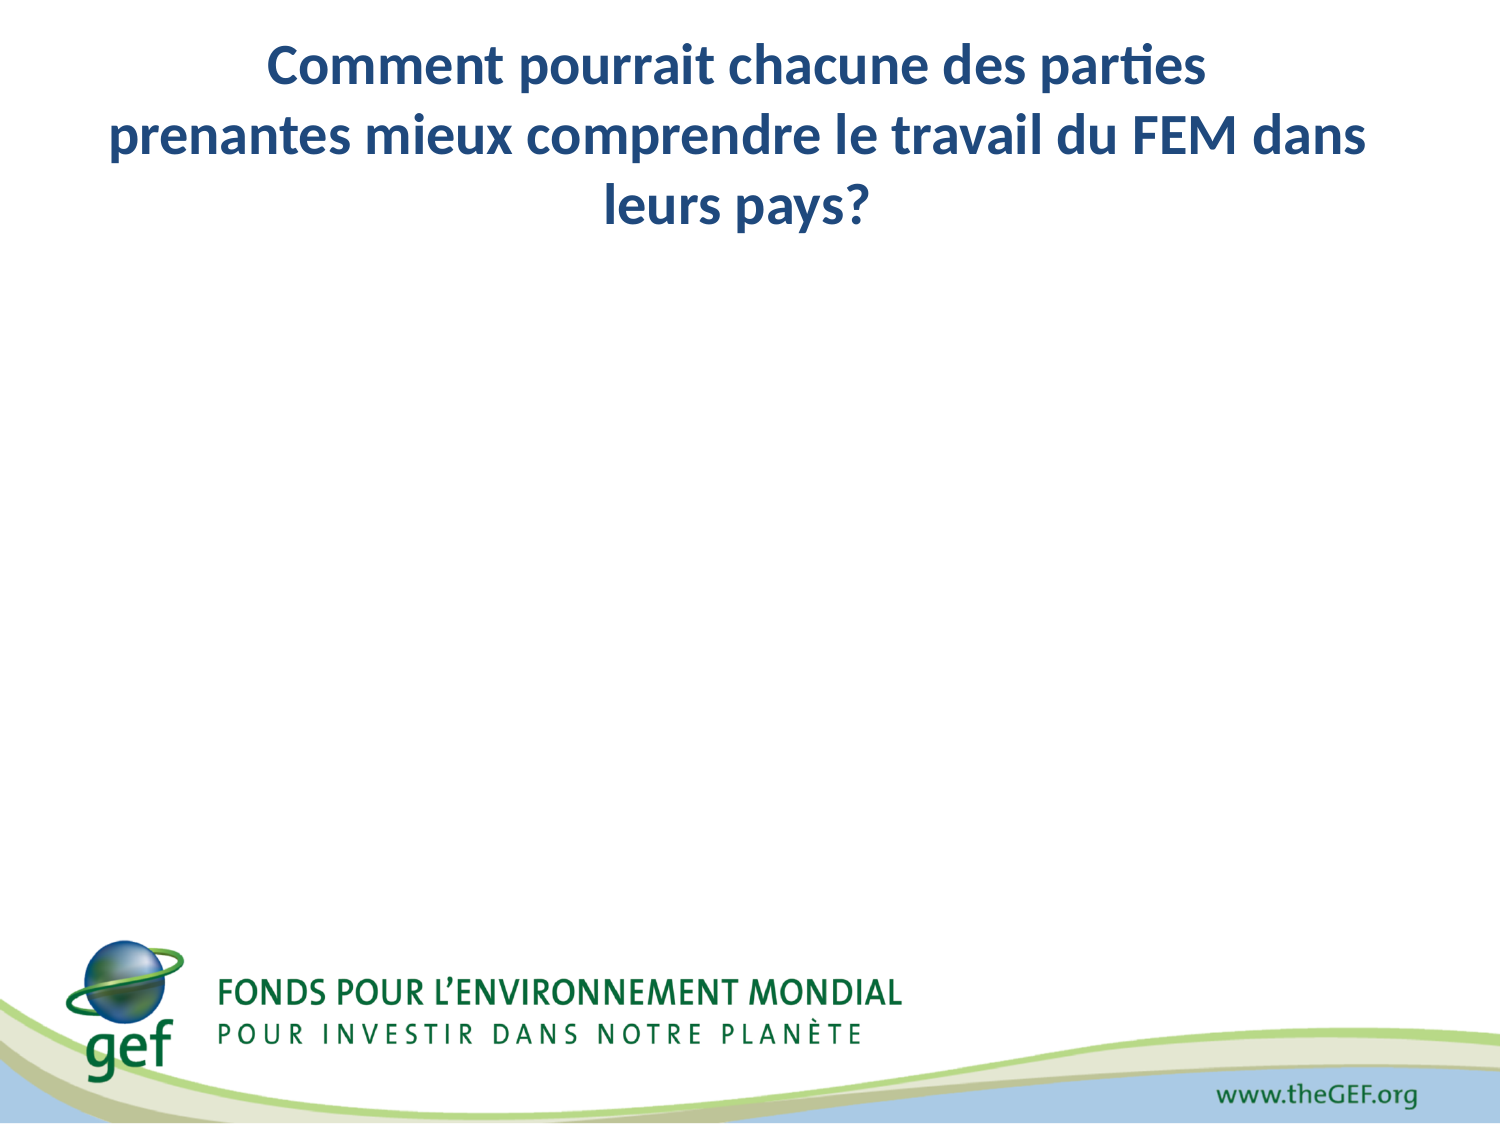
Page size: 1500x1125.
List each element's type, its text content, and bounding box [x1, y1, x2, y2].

title Comment pourrait chacune des parties prenantes mieux comprendre le travail du FEM dans leurs pays? [62, 37, 1413, 226]
picture [0, 912, 1500, 1125]
